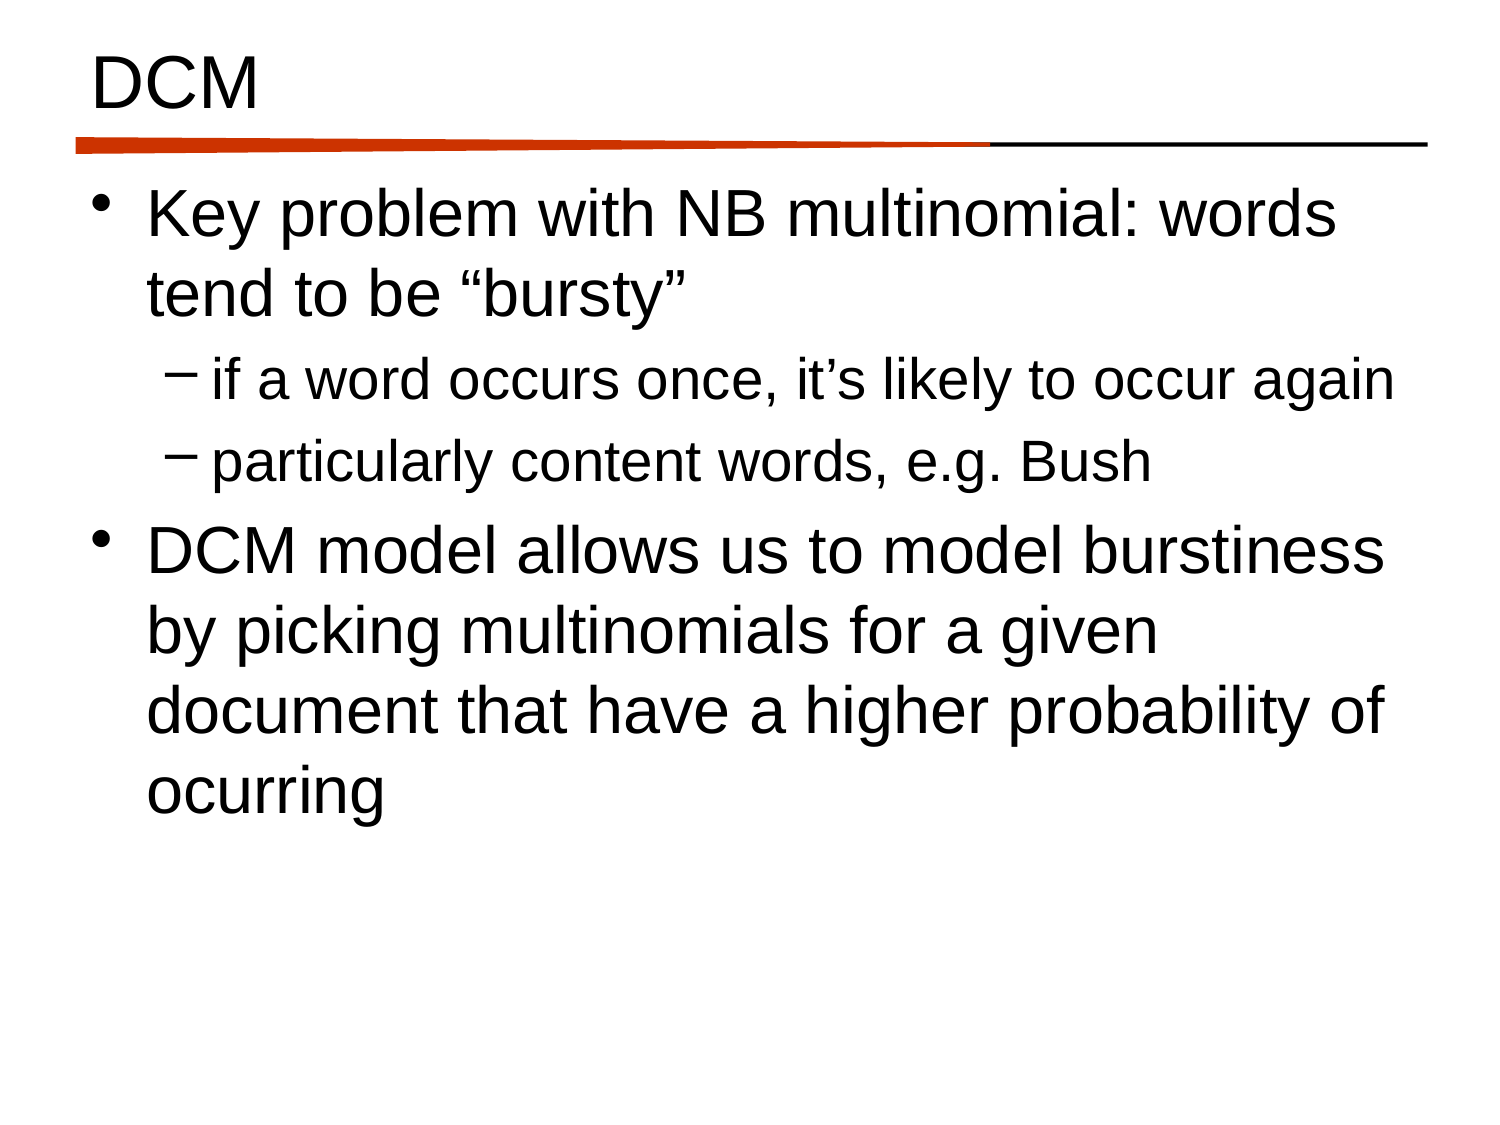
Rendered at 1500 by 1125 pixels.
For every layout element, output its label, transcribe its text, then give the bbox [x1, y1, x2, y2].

list Key problem with NB multinomial: words tend to be “bursty” if a word occurs once, it’s likely to occur again particularly content words, e.g. Bush DCM model allows us to model burstiness by picking multinomials for a given document that have a higher probability of ocurring [74, 162, 1426, 1006]
title DCM [74, 24, 1426, 133]
